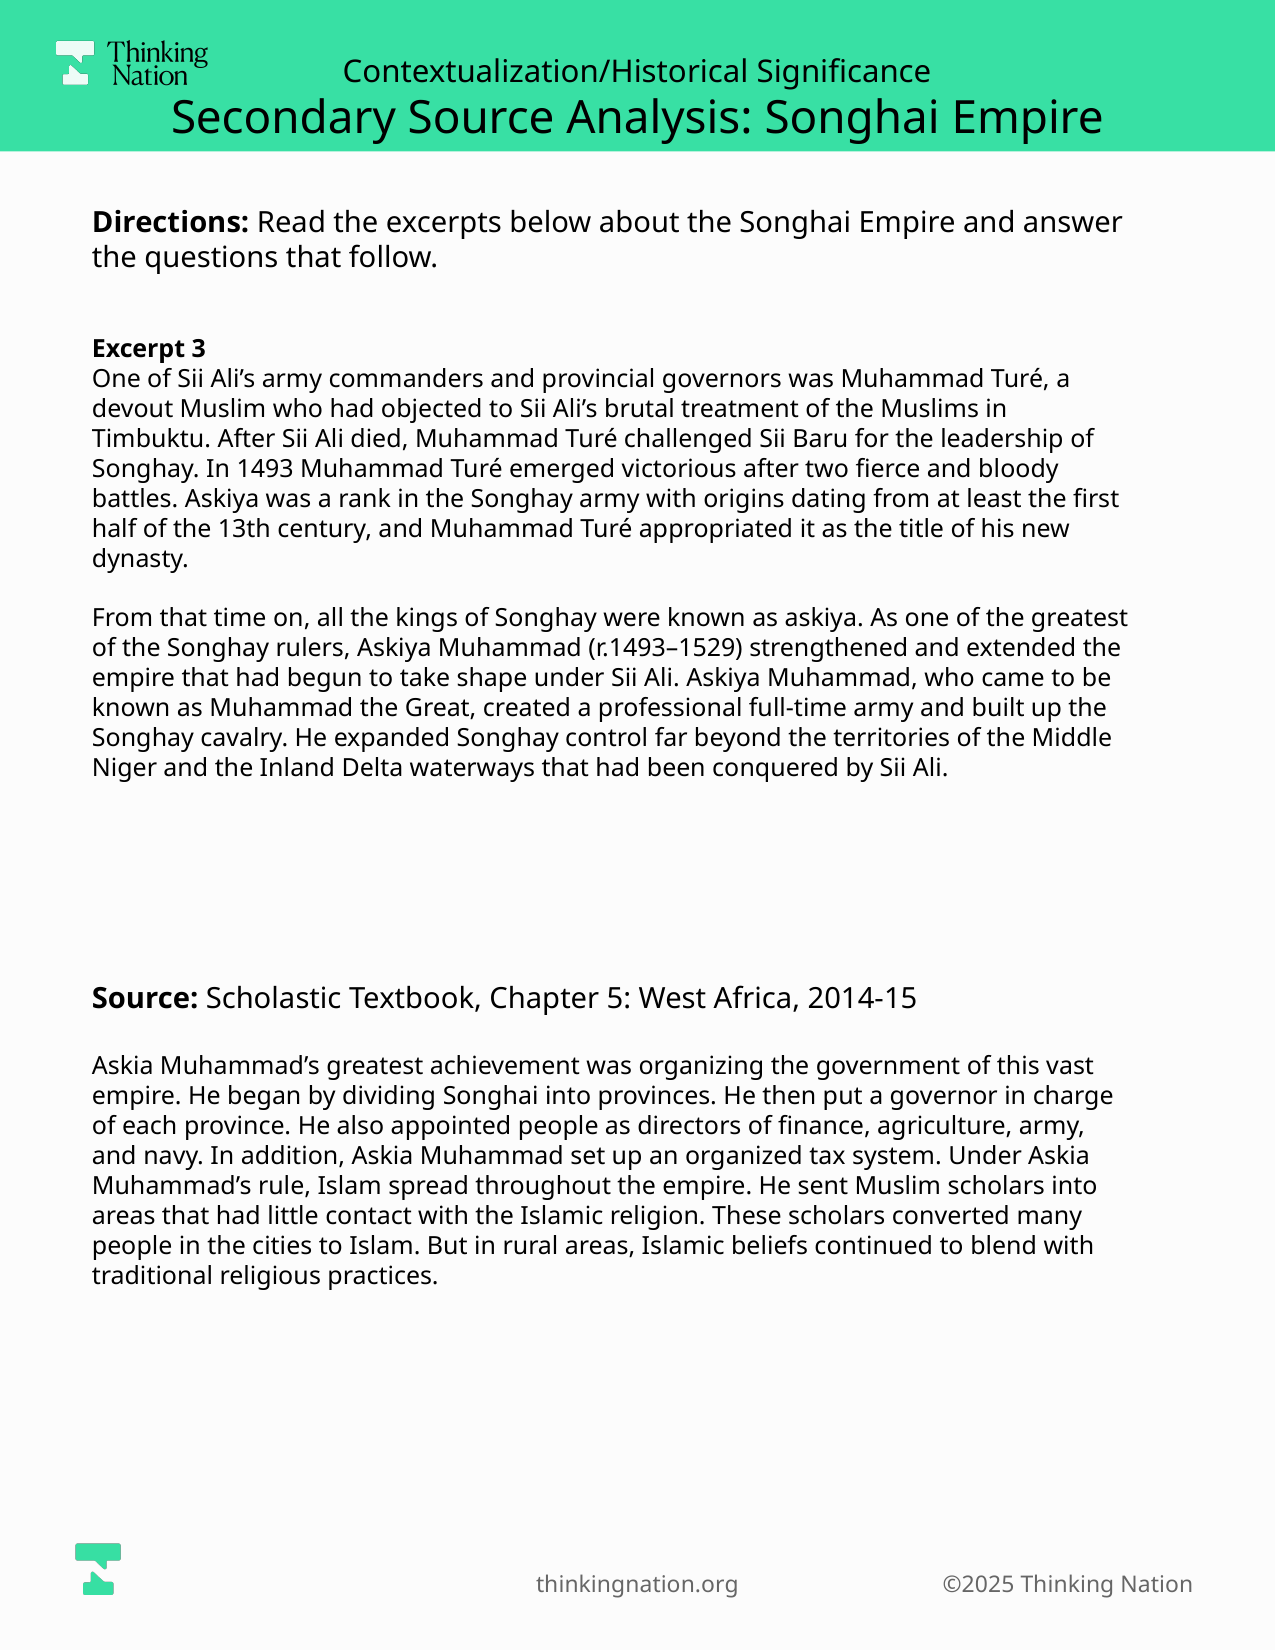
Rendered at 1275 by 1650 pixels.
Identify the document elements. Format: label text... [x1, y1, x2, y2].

text_box thinkingnation.org [486, 1553, 789, 1605]
text_box ©2025 Thinking Nation [907, 1553, 1210, 1605]
text_box Source: Scholastic Textbook, Chapter 5: West Africa, 2014-15 Askia Muhammad’s greatest achievement was organizing the government of this vast empire. He began by dividing Songhai into provinces. He then put a governor in charge of each province. He also appointed people as directors of finance, agriculture, army, and navy. In addition, Askia Muhammad set up an organized tax system. Under Askia Muhammad’s rule, Islam spread throughout the empire. He sent Muslim scholars into areas that had little contact with the Islamic religion. These scholars converted many people in the cities to Islam. But in rural areas, Islamic beliefs continued to blend with traditional religious practices. [76, 964, 1149, 1411]
picture [62, 1533, 134, 1605]
text_box Directions: Read the excerpts below about the Songhai Empire and answer the questions that follow. [76, 187, 1149, 318]
picture [38, 26, 213, 99]
text_box Excerpt 3 One of Sii Ali’s army commanders and provincial governors was Muhammad Turé, a devout Muslim who had objected to Sii Ali’s brutal treatment of the Muslims in Timbuktu. After Sii Ali died, Muhammad Turé challenged Sii Baru for the leadership of Songhay. In 1493 Muhammad Turé emerged victorious after two fierce and bloody battles. Askiya was a rank in the Songhay army with origins dating from at least the first half of the 13th century, and Muhammad Turé appropriated it as the title of his new dynasty. From that time on, all the kings of Songhay were known as askiya. As one of the greatest of the Songhay rulers, Askiya Muhammad (r.1493–1529) strengthened and extended the empire that had begun to take shape under Sii Ali. Askiya Muhammad, who came to be known as Muhammad the Great, created a professional full-time army and built up the Songhay cavalry. He expanded Songhay control far beyond the territories of the Middle Niger and the Inland Delta waterways that had been conquered by Sii Ali. [76, 318, 1149, 913]
text_box Contextualization/Historical Significance Secondary Source Analysis: Songhai Empire [0, 0, 1275, 152]
